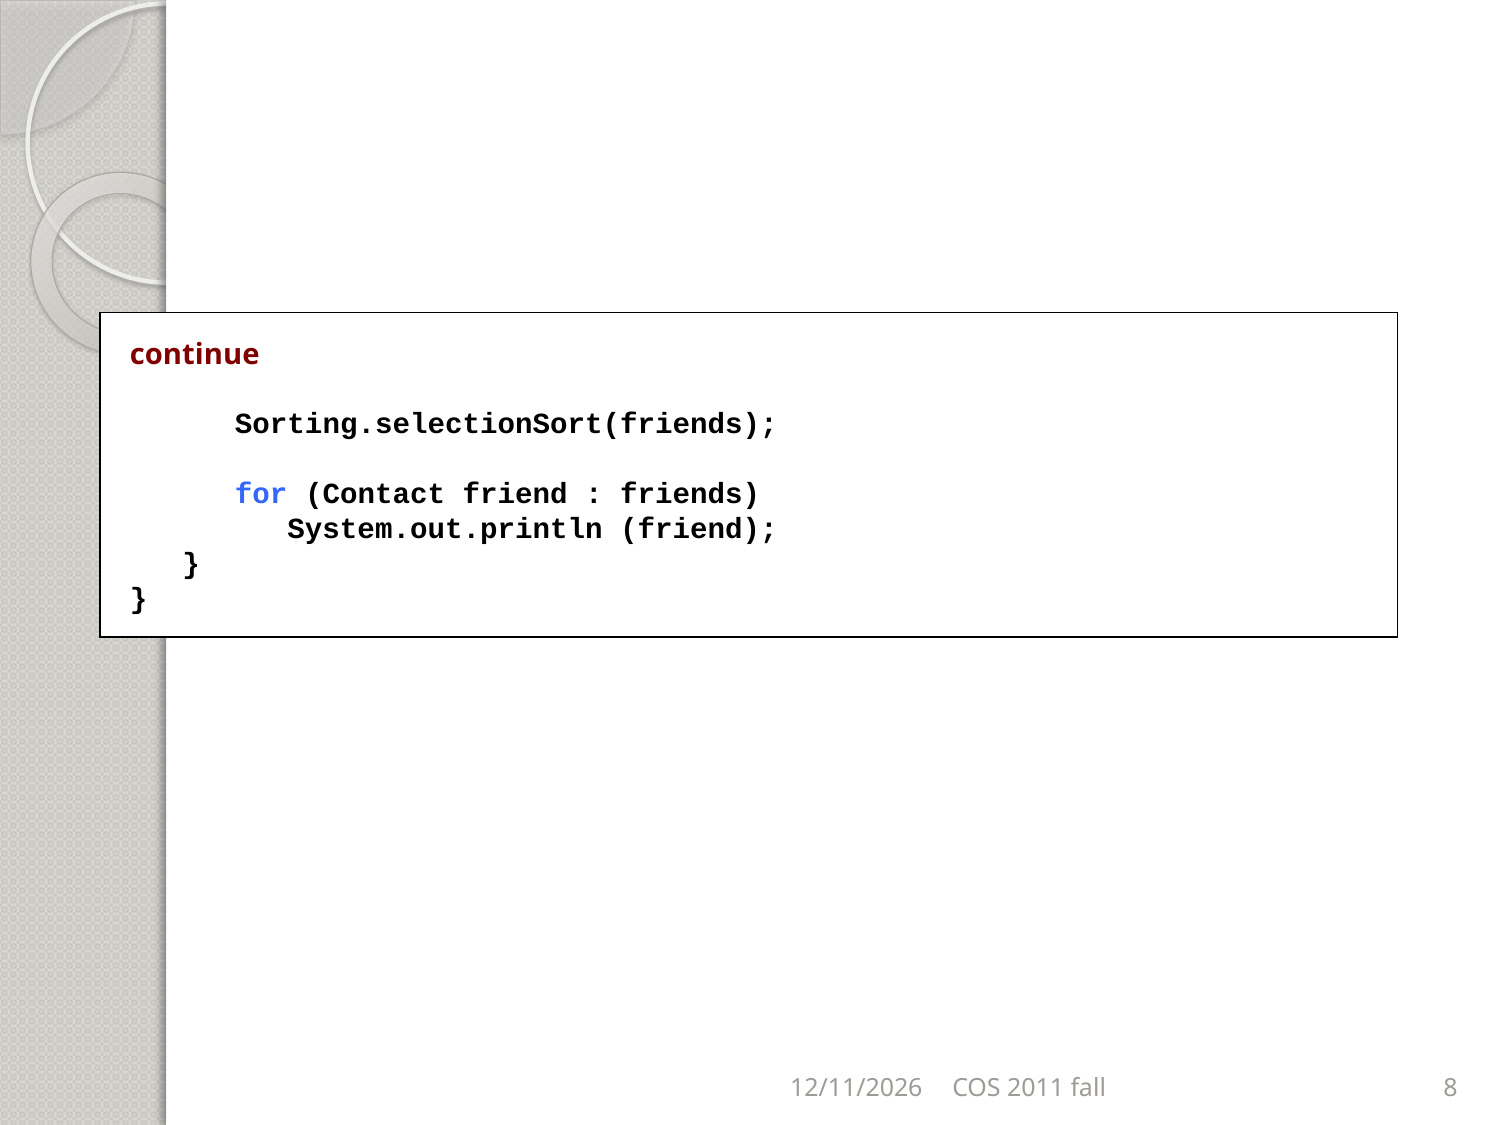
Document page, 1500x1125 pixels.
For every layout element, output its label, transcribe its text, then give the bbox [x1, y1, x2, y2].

text_box continue Sorting.selectionSort(friends); for (Contact friend : friends) System.out.println (friend); } } [99, 312, 1398, 638]
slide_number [587, 1034, 937, 1113]
slide_number 8 [1413, 1034, 1488, 1113]
footer COS 2011 fall [937, 1034, 1413, 1113]
